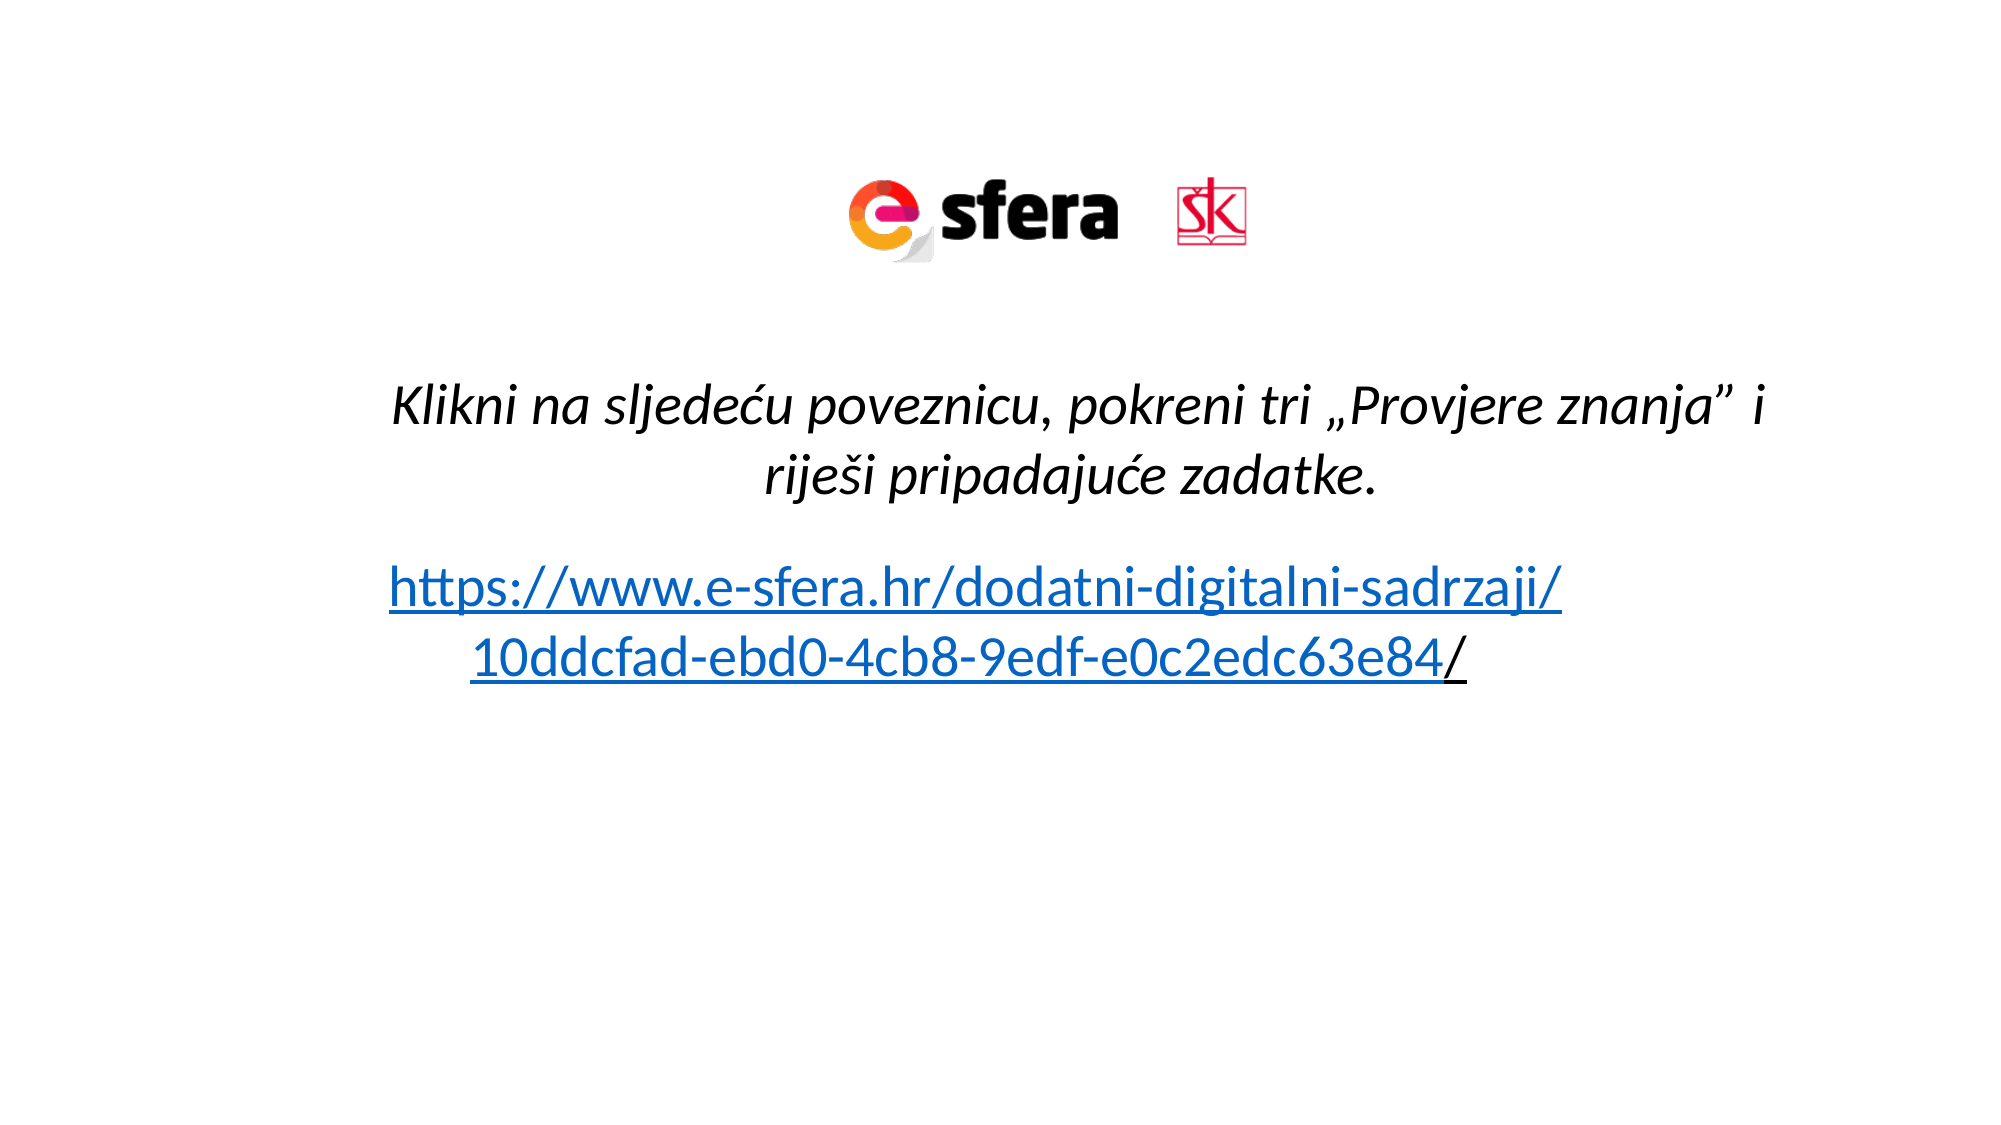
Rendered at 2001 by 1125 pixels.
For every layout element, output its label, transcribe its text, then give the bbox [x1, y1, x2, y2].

text_box https://www.e-sfera.hr/dodatni-digitalni-sadrzaji/10ddcfad-ebd0-4cb8-9edf-e0c2edc63e84/ [331, 540, 1620, 695]
text_box Klikni na sljedeću poveznicu, pokreni tri „Provjere znanja” i riješi pripadajuće zadatke. [331, 358, 1827, 514]
picture [825, 106, 1281, 335]
